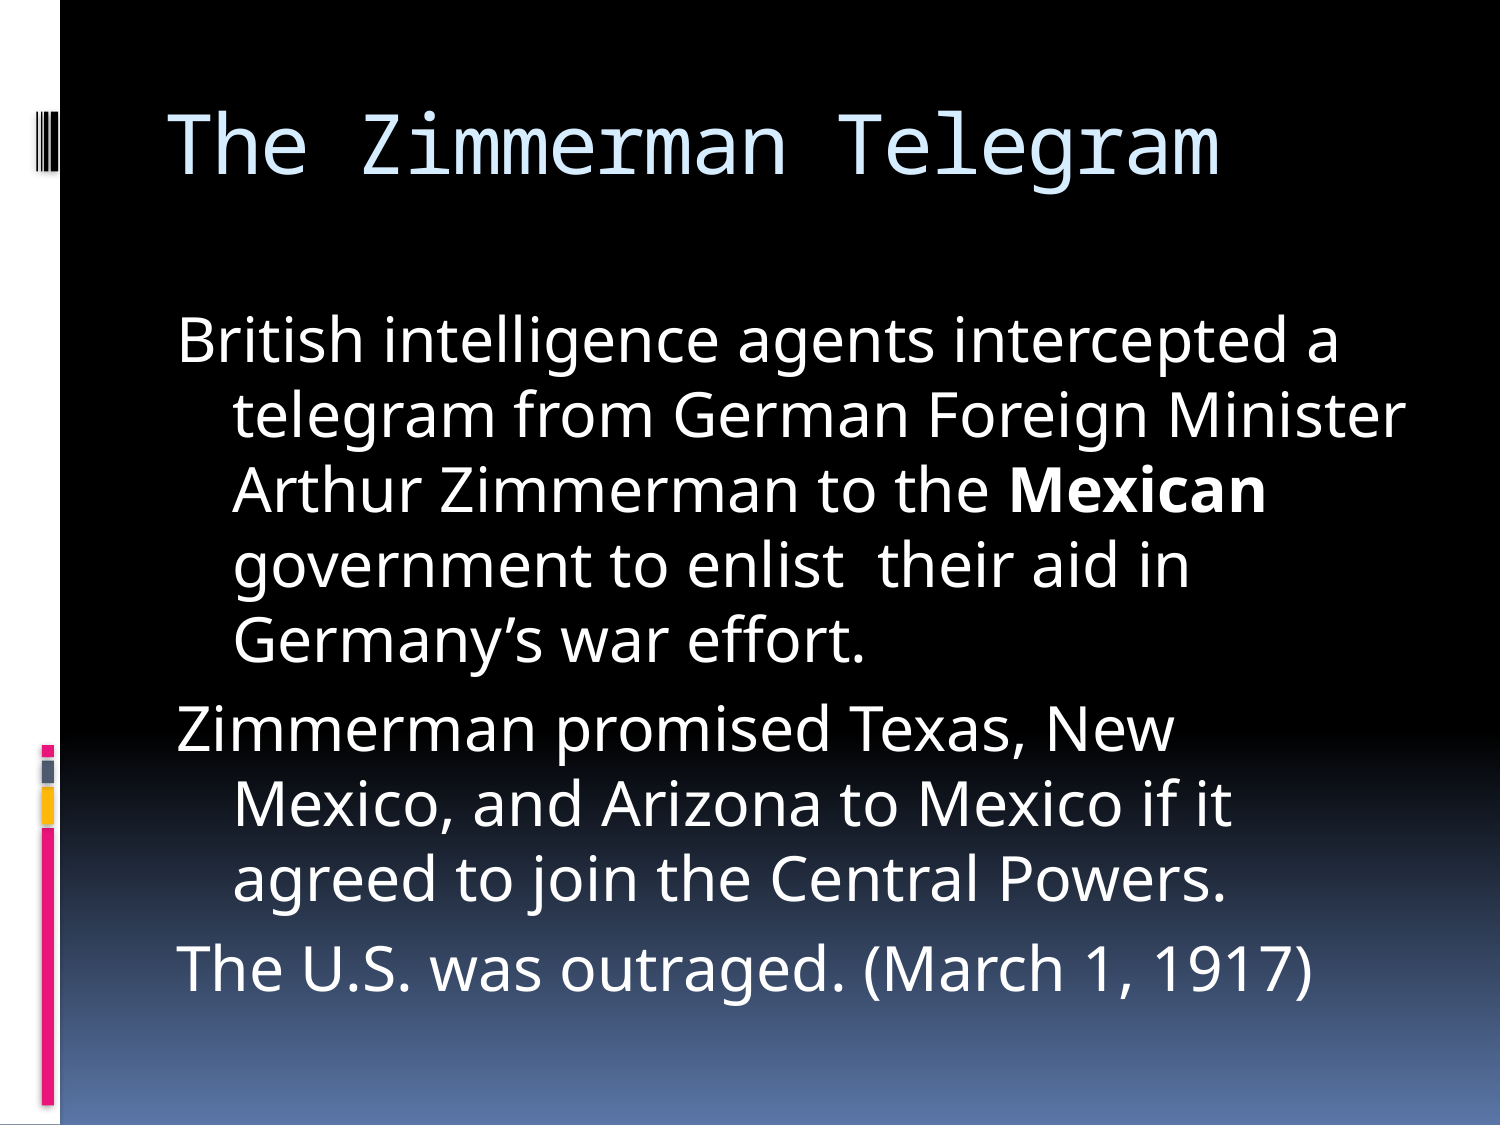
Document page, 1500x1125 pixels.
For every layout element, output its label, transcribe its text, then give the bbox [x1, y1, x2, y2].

list British intelligence agents intercepted a telegram from German Foreign Minister Arthur Zimmerman to the Mexican government to enlist their aid in Germany’s war effort. Zimmerman promised Texas, New Mexico, and Arizona to Mexico if it agreed to join the Central Powers. The U.S. was outraged. (March 1, 1917) [150, 292, 1425, 1043]
title The Zimmerman Telegram [150, 83, 1425, 234]
